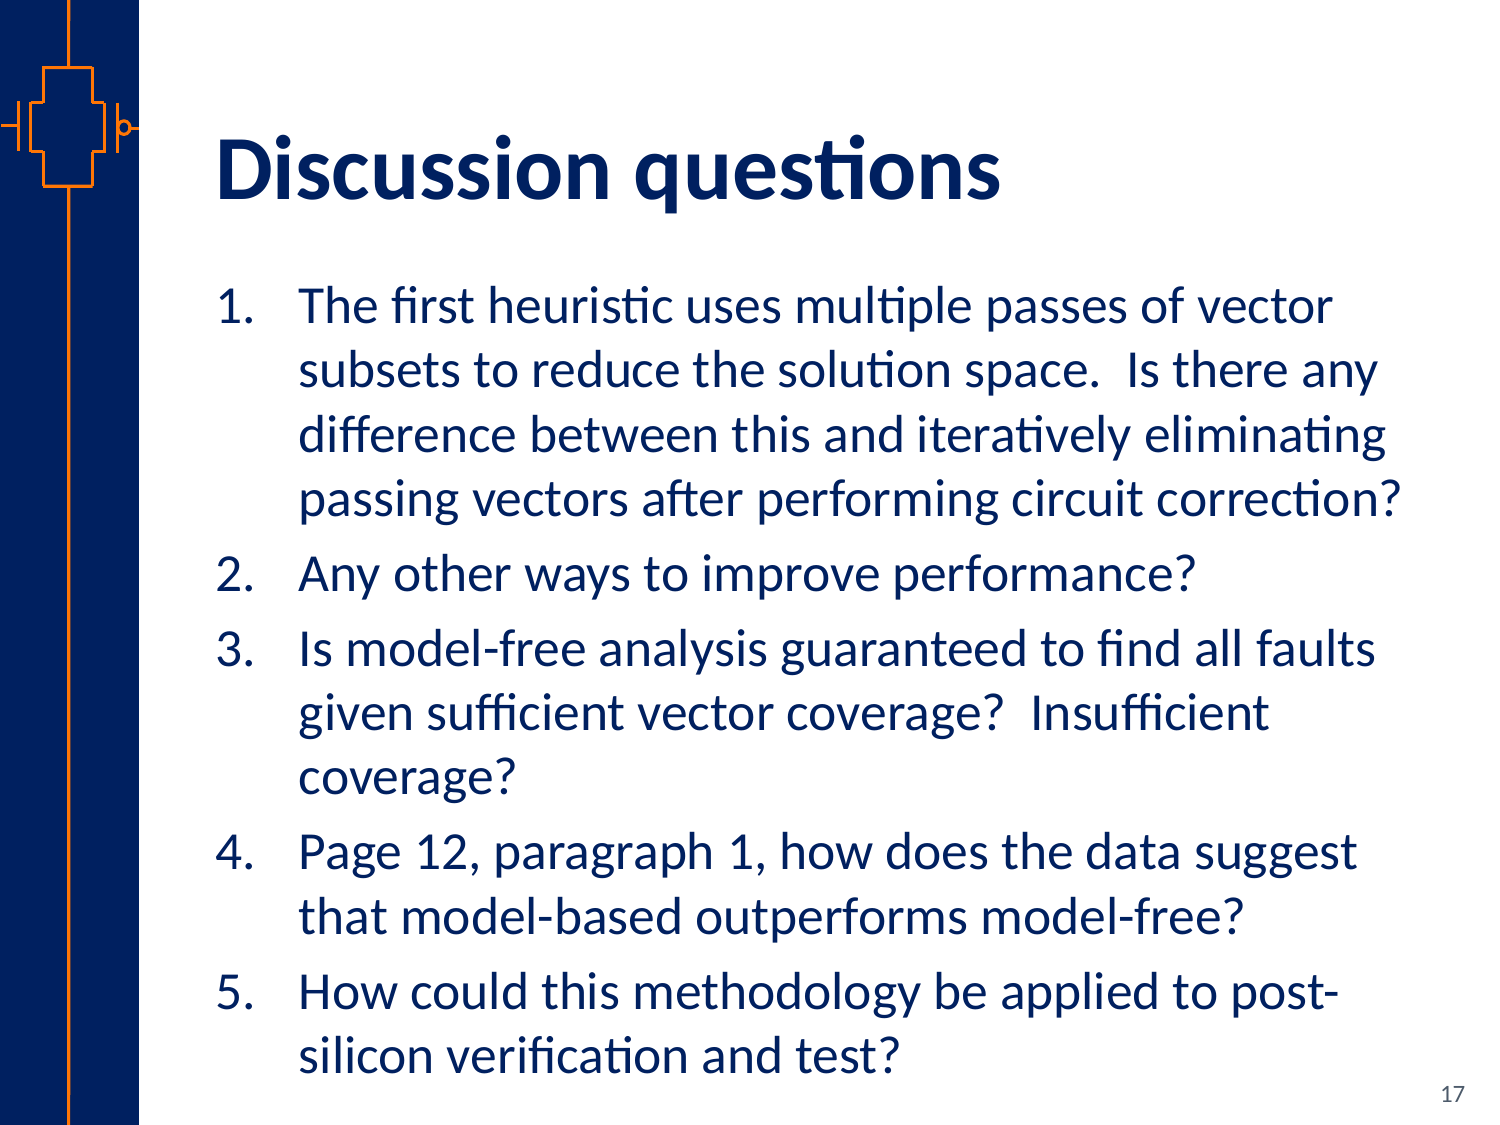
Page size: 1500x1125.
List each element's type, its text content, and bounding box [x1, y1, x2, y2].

slide_number 17 [1425, 1062, 1488, 1123]
title Discussion questions [200, 37, 1388, 225]
list The first heuristic uses multiple passes of vector subsets to reduce the solution space. Is there any difference between this and iteratively eliminating passing vectors after performing circuit correction? Any other ways to improve performance? Is model-free analysis guaranteed to find all faults given sufficient vector coverage? Insufficient coverage? Page 12, paragraph 1, how does the data suggest that model-based outperforms model-free? How could this methodology be applied to post-silicon verification and test? [200, 262, 1425, 1101]
